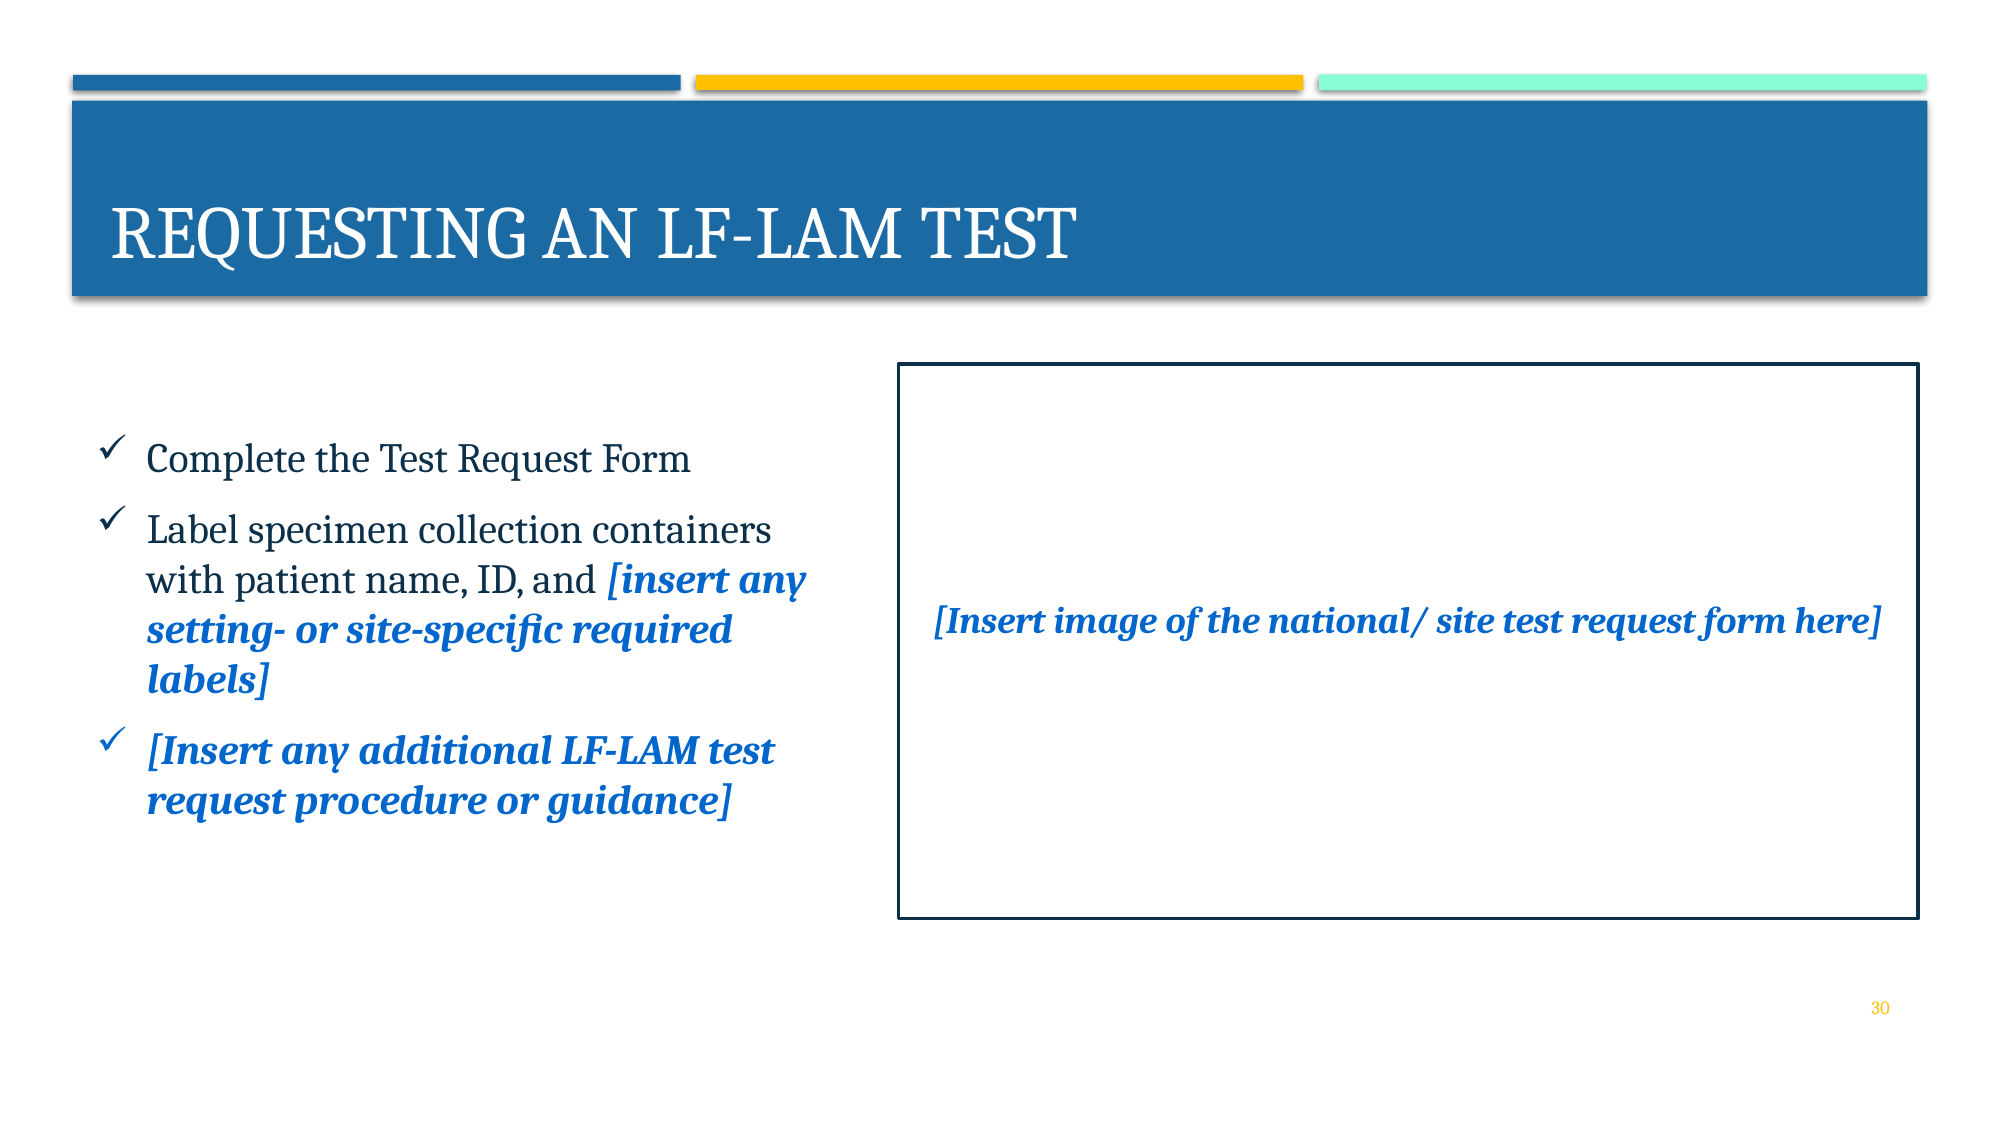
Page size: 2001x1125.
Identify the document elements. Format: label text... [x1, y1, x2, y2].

text_box [Insert image of the national/ site test request form here] [897, 362, 1920, 920]
title Requesting an LF-LAM Test [95, 115, 1905, 282]
slide_number 30 [1732, 977, 1905, 1037]
list Complete the Test Request Form Label specimen collection containers with patient name, ID, and [insert any setting- or site-specific required labels] [Insert any additional LF-LAM test request procedure or guidance] [81, 423, 853, 1027]
